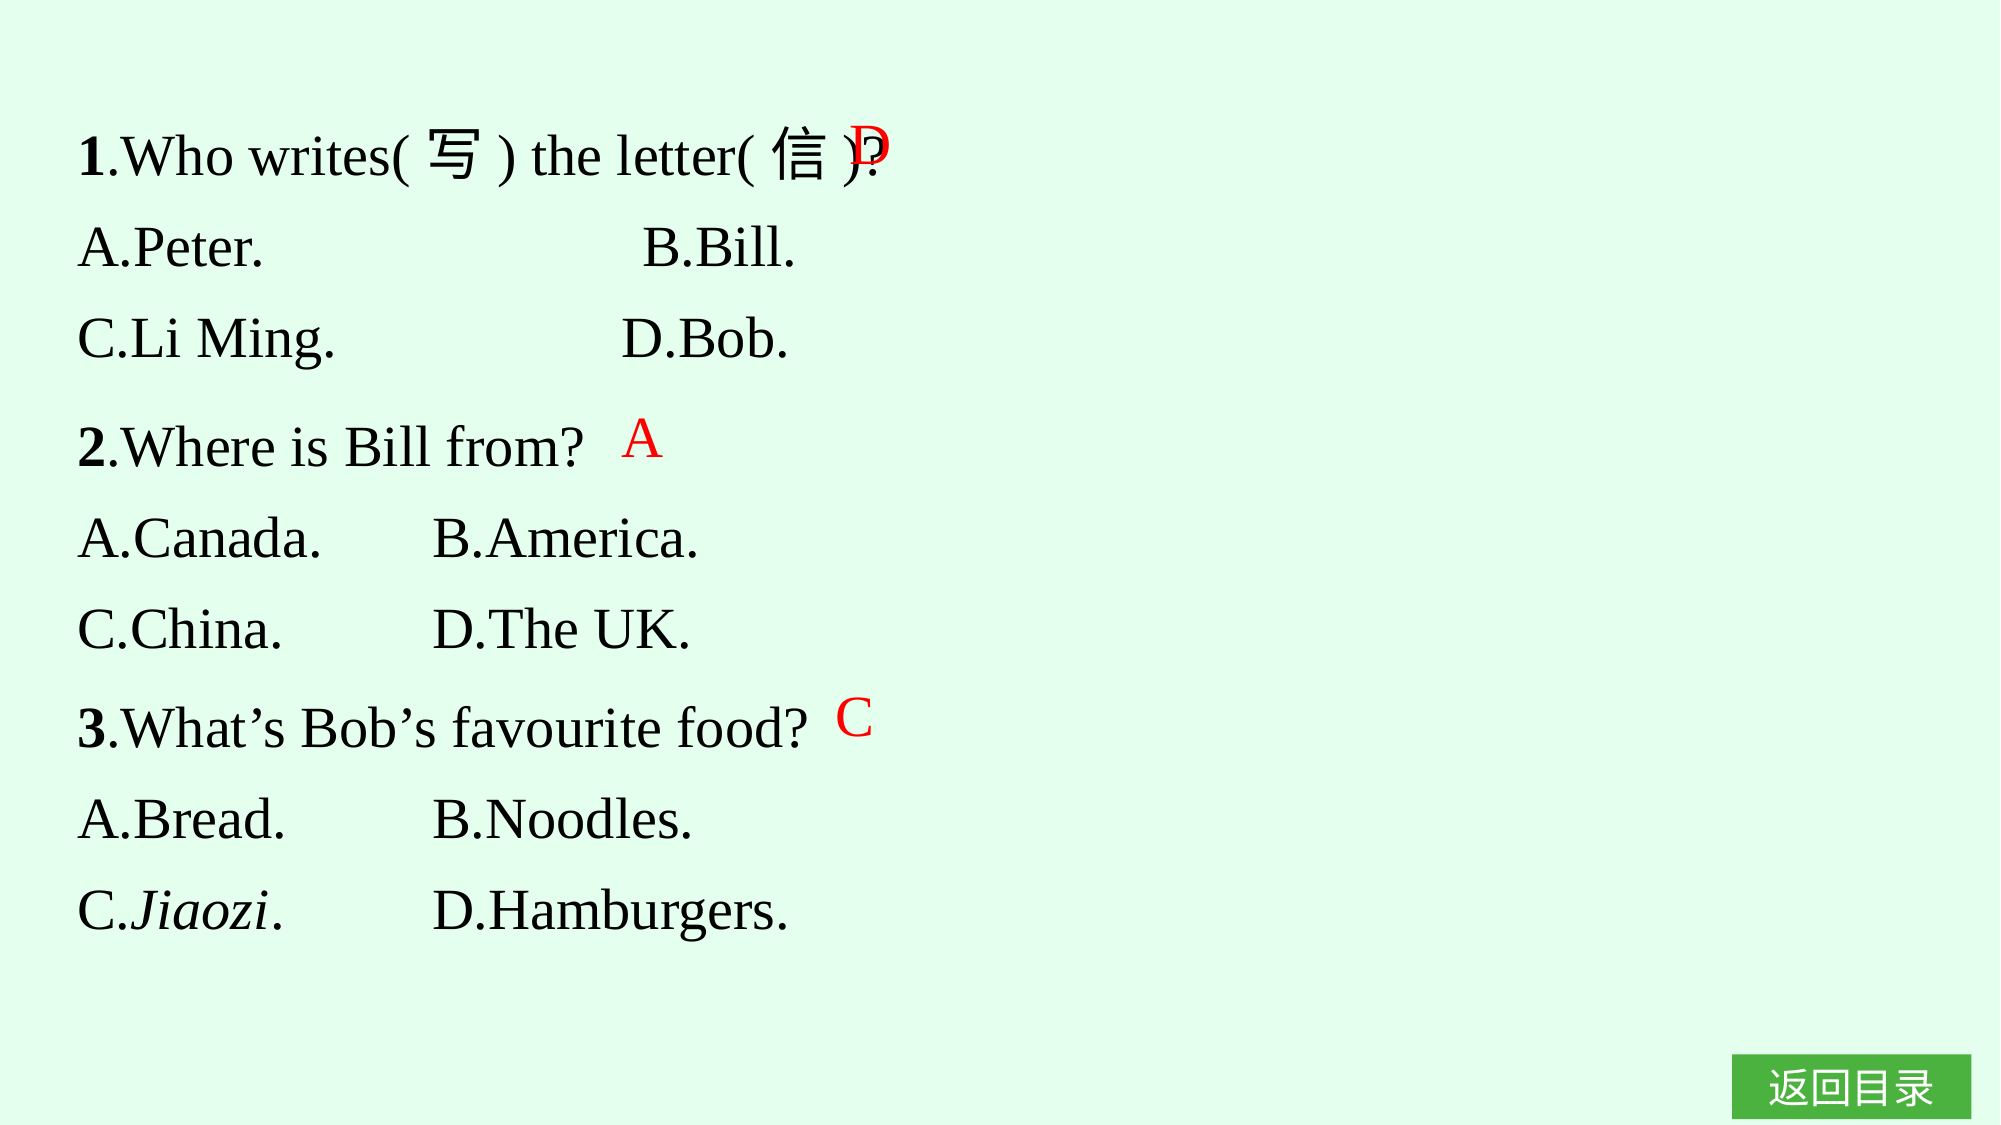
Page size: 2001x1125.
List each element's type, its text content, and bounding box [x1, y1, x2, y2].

text_box 2.Where is Bill from? A.Canada. B.America. C.China. D.The UK. [62, 380, 1938, 660]
text_box C [821, 670, 890, 756]
text_box D [834, 99, 907, 184]
text_box 3.What’s Bob’s favourite food? A.Bread. B.Noodles. C.Jiaozi. D.Hamburgers. [62, 660, 1938, 949]
text_box 1.Who writes(写) the letter(信)? A.Peter. B.Bill. C.Li Ming. D.Bob. [62, 89, 1938, 377]
text_box A [607, 391, 679, 477]
